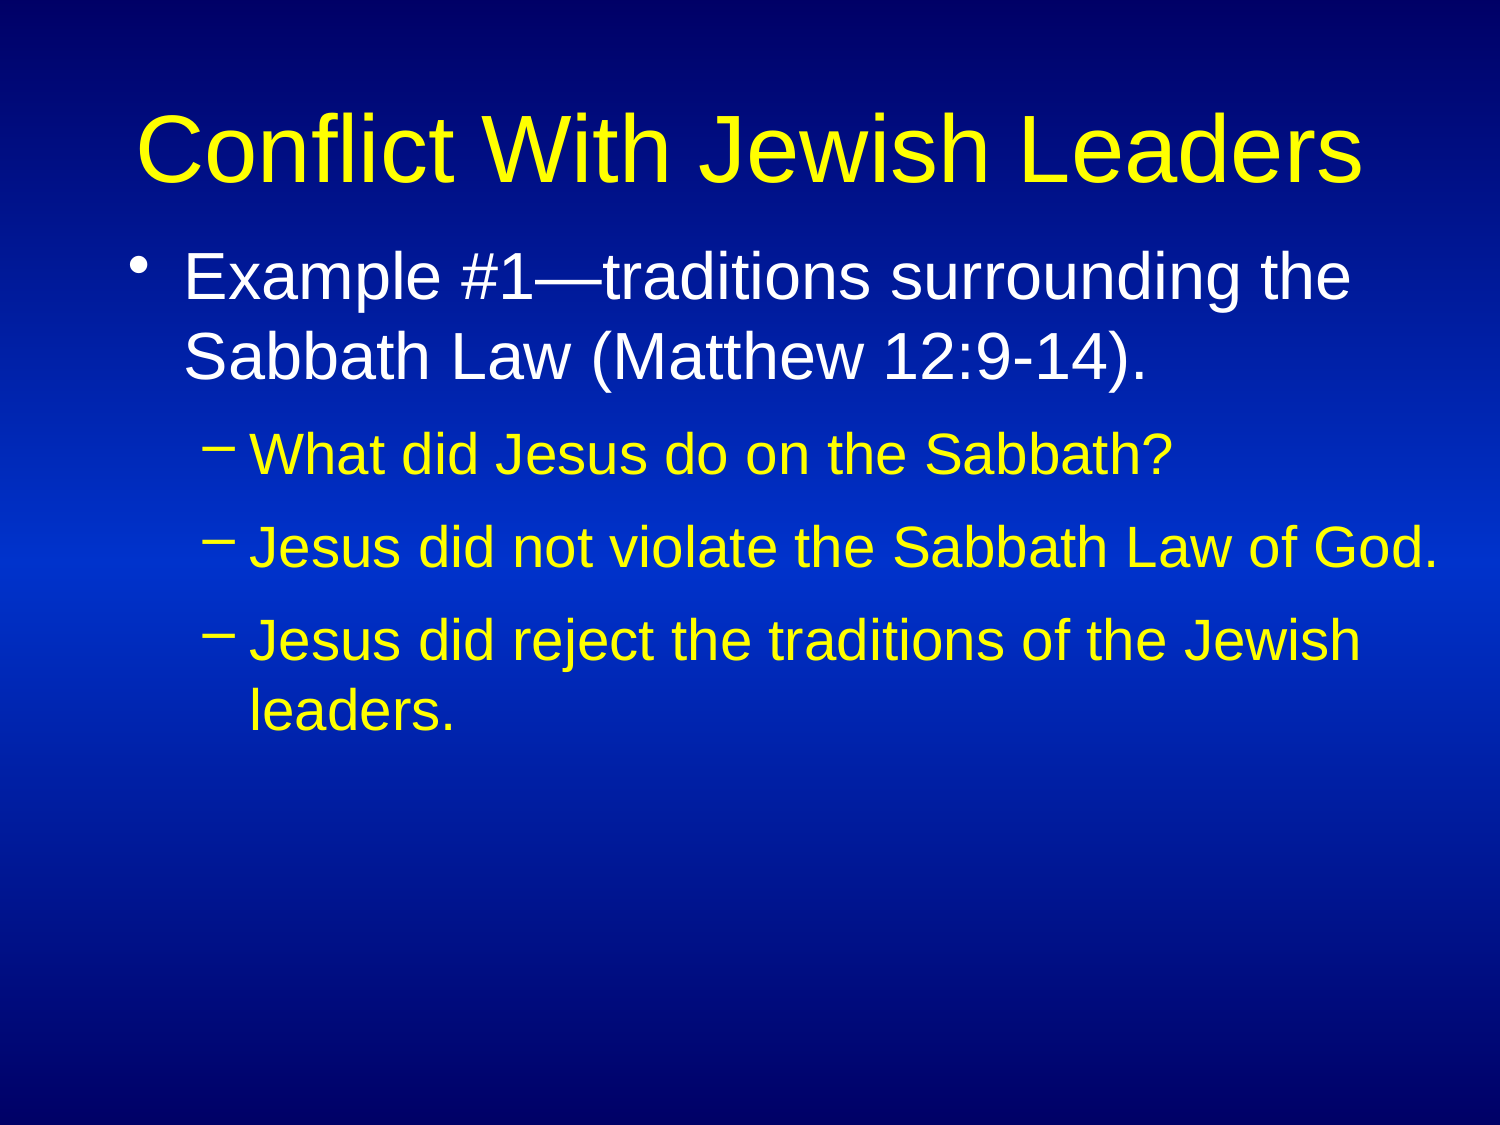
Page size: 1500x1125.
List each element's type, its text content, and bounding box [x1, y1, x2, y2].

list Example #1—traditions surrounding the Sabbath Law (Matthew 12:9-14). What did Jesus do on the Sabbath? Jesus did not violate the Sabbath Law of God. Jesus did reject the traditions of the Jewish leaders. [112, 224, 1463, 1025]
title Conflict With Jewish Leaders [37, 50, 1463, 238]
